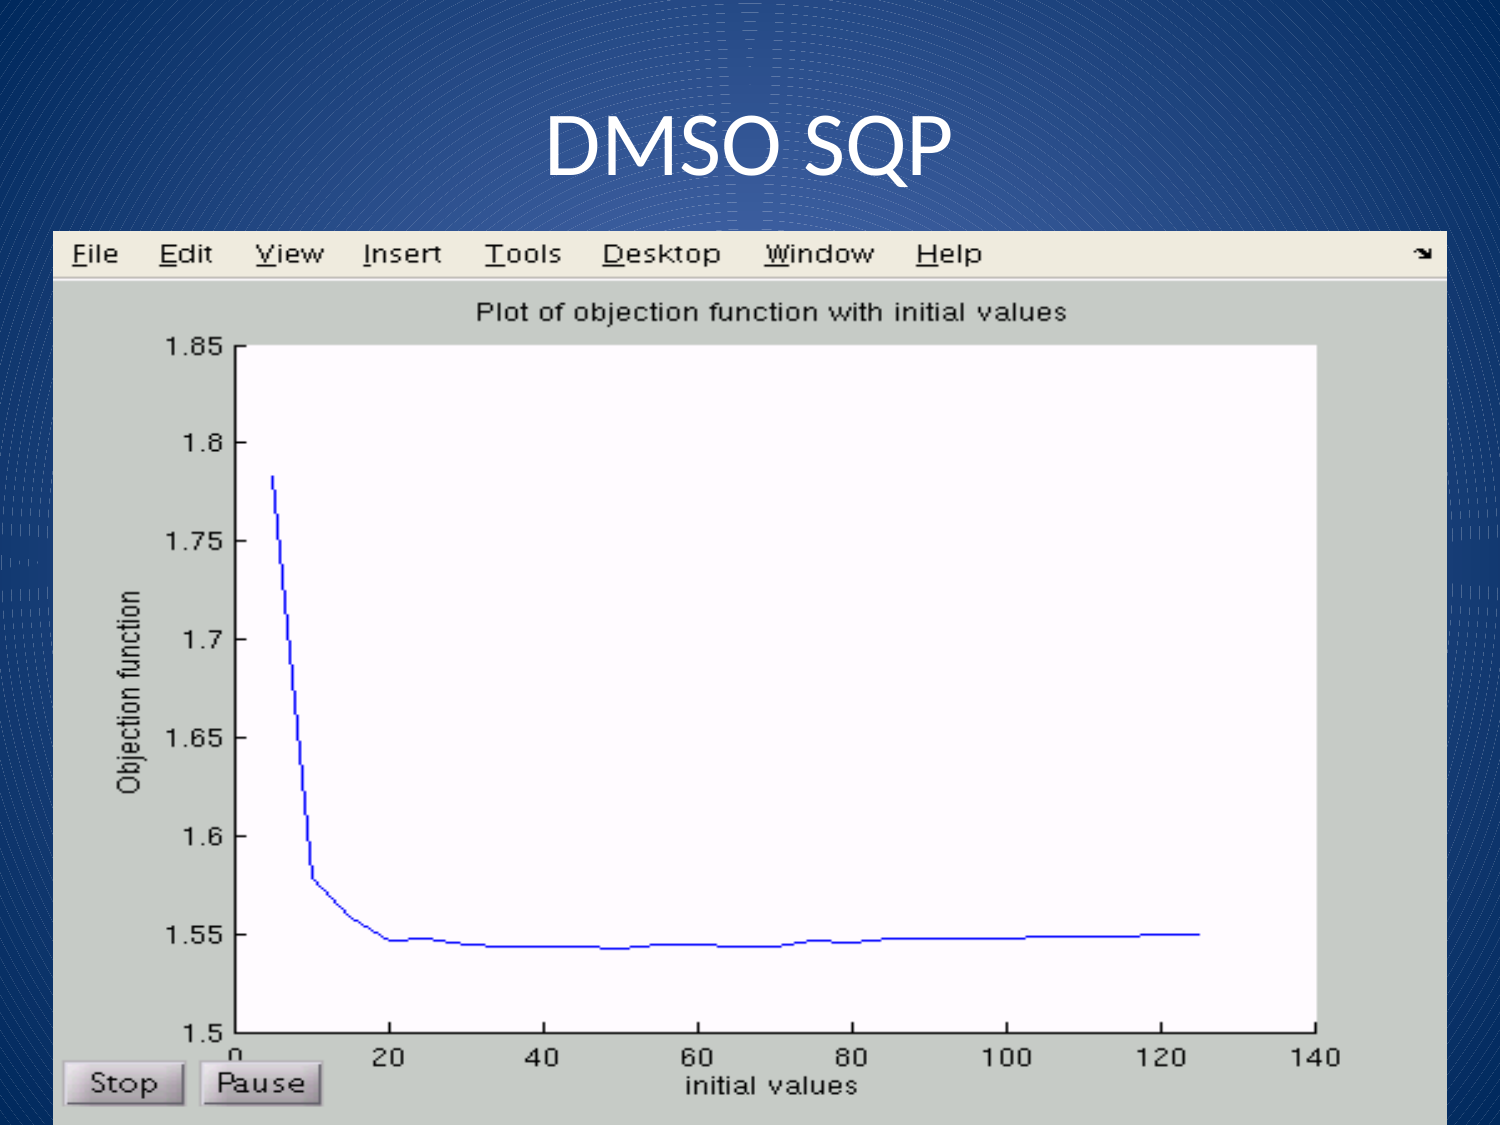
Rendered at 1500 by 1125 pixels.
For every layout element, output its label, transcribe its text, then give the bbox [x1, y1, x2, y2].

title DMSO SQP [75, 45, 1425, 230]
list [52, 231, 1448, 1125]
